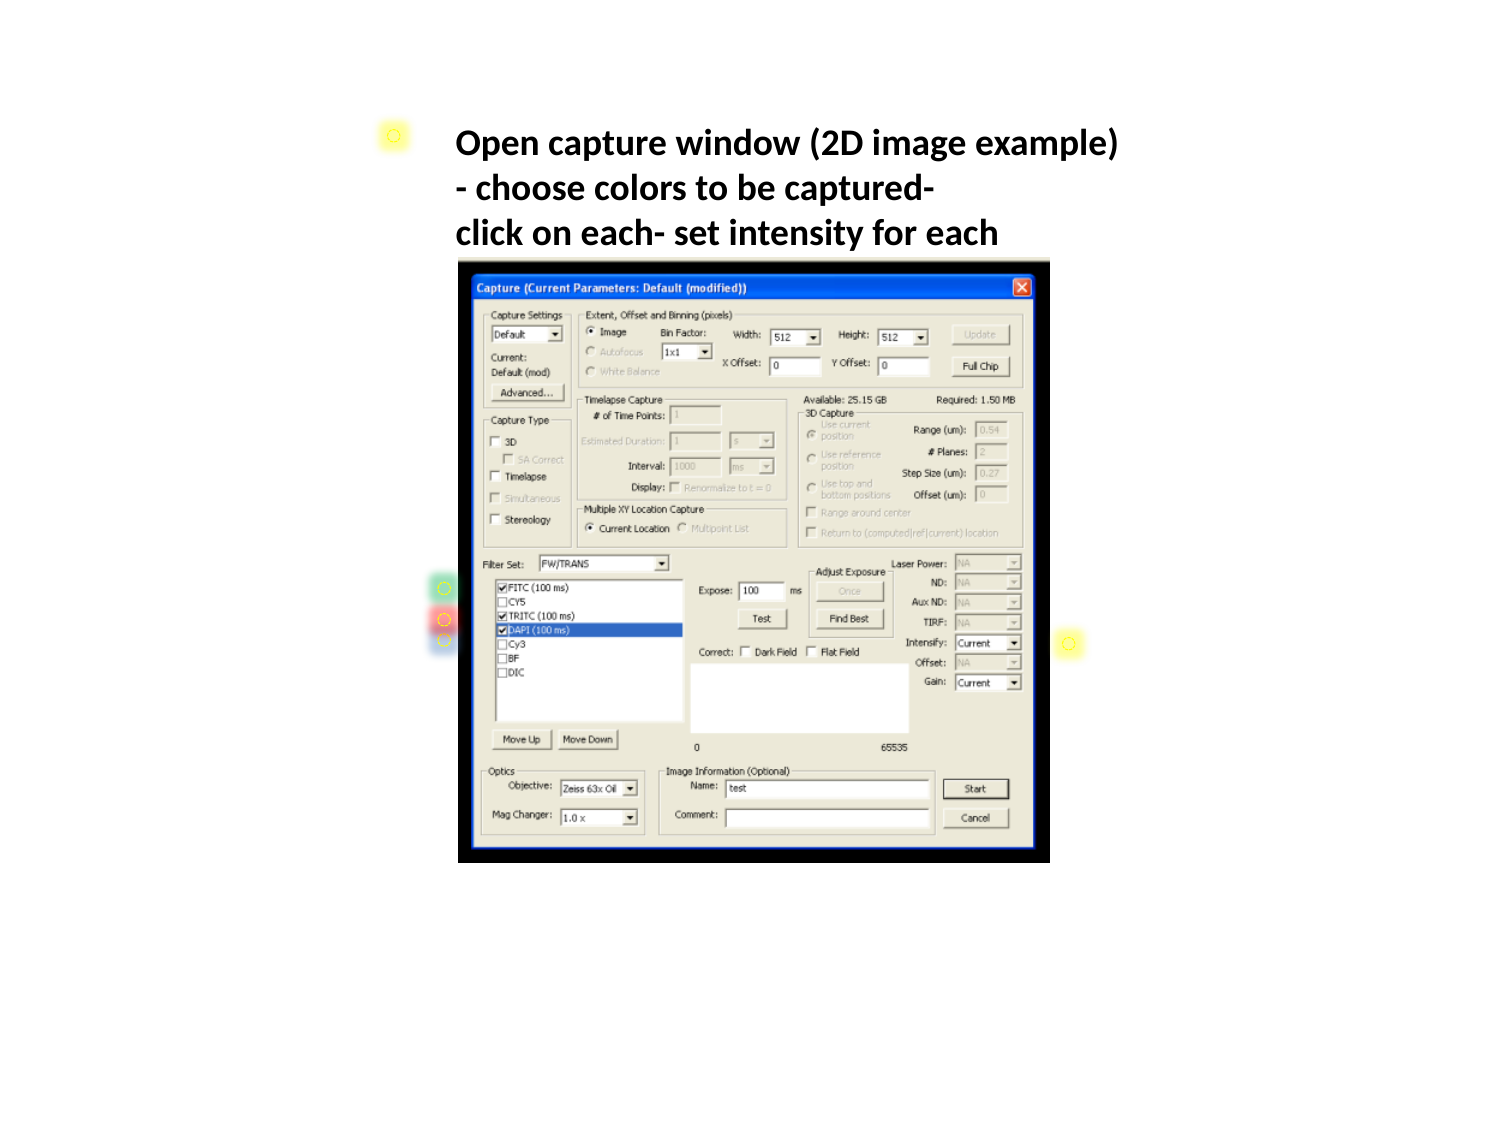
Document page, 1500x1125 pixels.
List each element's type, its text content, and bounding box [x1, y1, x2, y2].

text_box [1060, 635, 1078, 652]
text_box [437, 257, 1051, 863]
text_box Open capture window (2D image example) - choose colors to be captured- click on each- set intensity for each [440, 110, 1135, 261]
text_box [385, 127, 403, 145]
